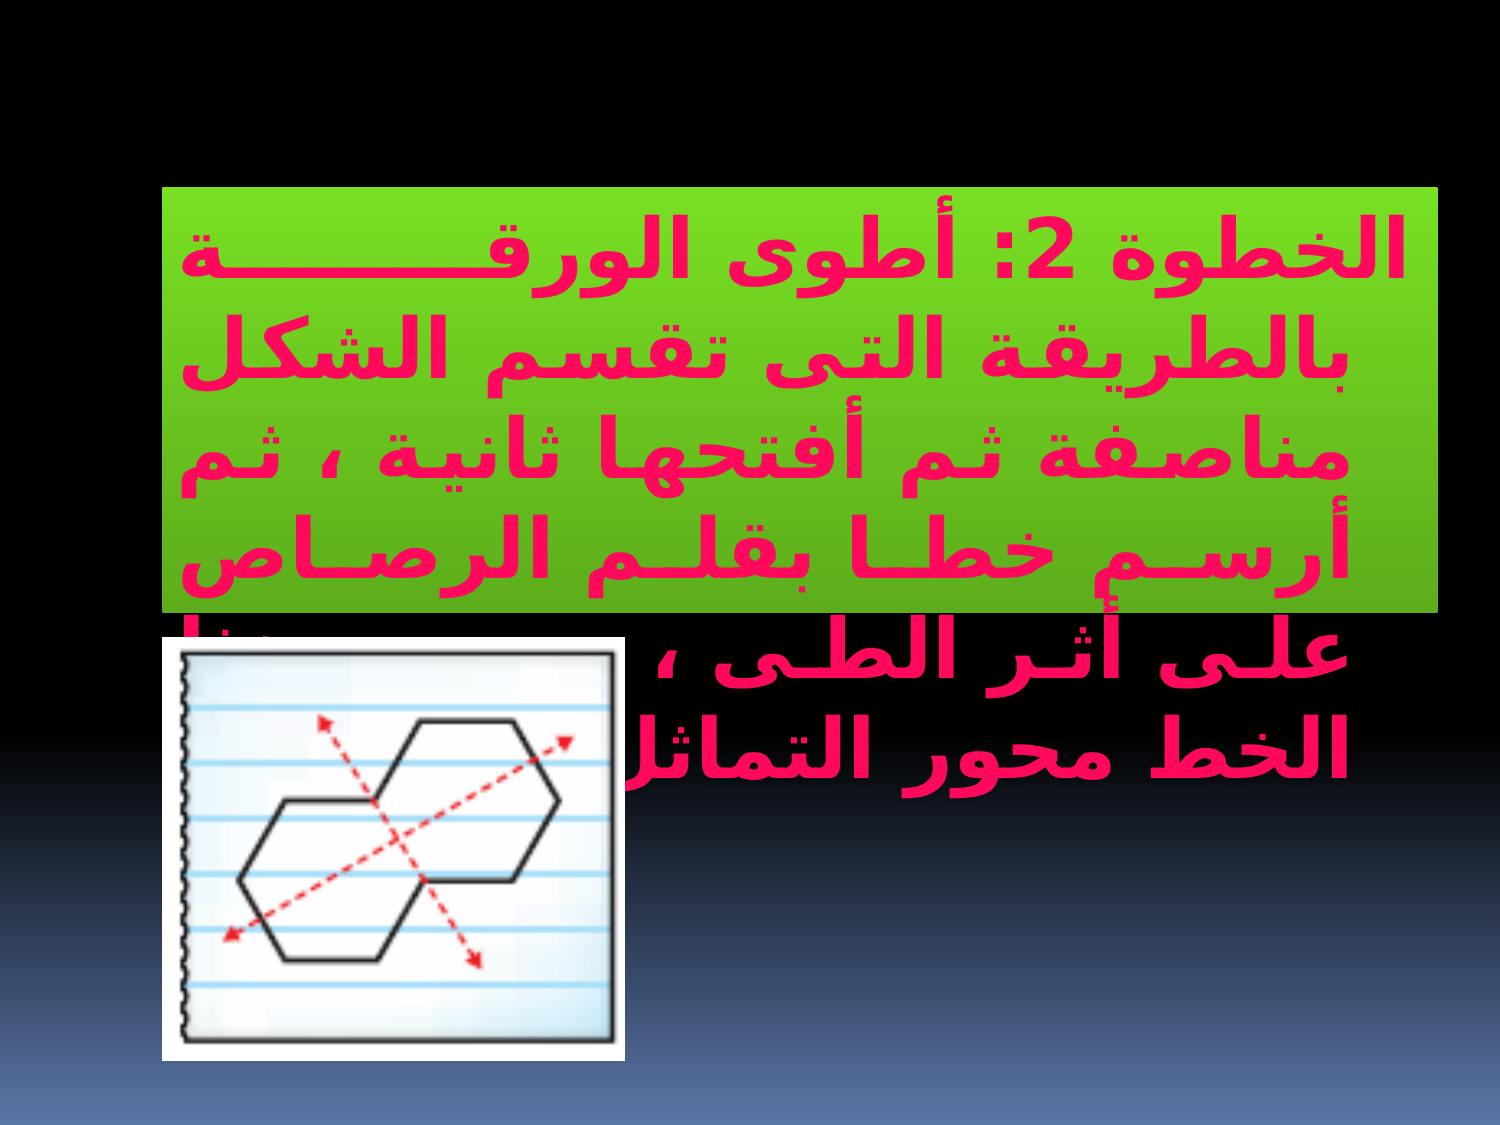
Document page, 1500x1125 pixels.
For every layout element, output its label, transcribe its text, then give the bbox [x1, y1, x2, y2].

text_box الخطوة 2: أطوى الورقة بالطريقة التى تقسم الشكل مناصفة ثم أفتحها ثانية ، ثم أرسم خطا بقلم الرصاص على أثر الطى ، يسمى هذا الخط محور التماثل . [162, 187, 1438, 613]
picture [162, 637, 626, 1062]
